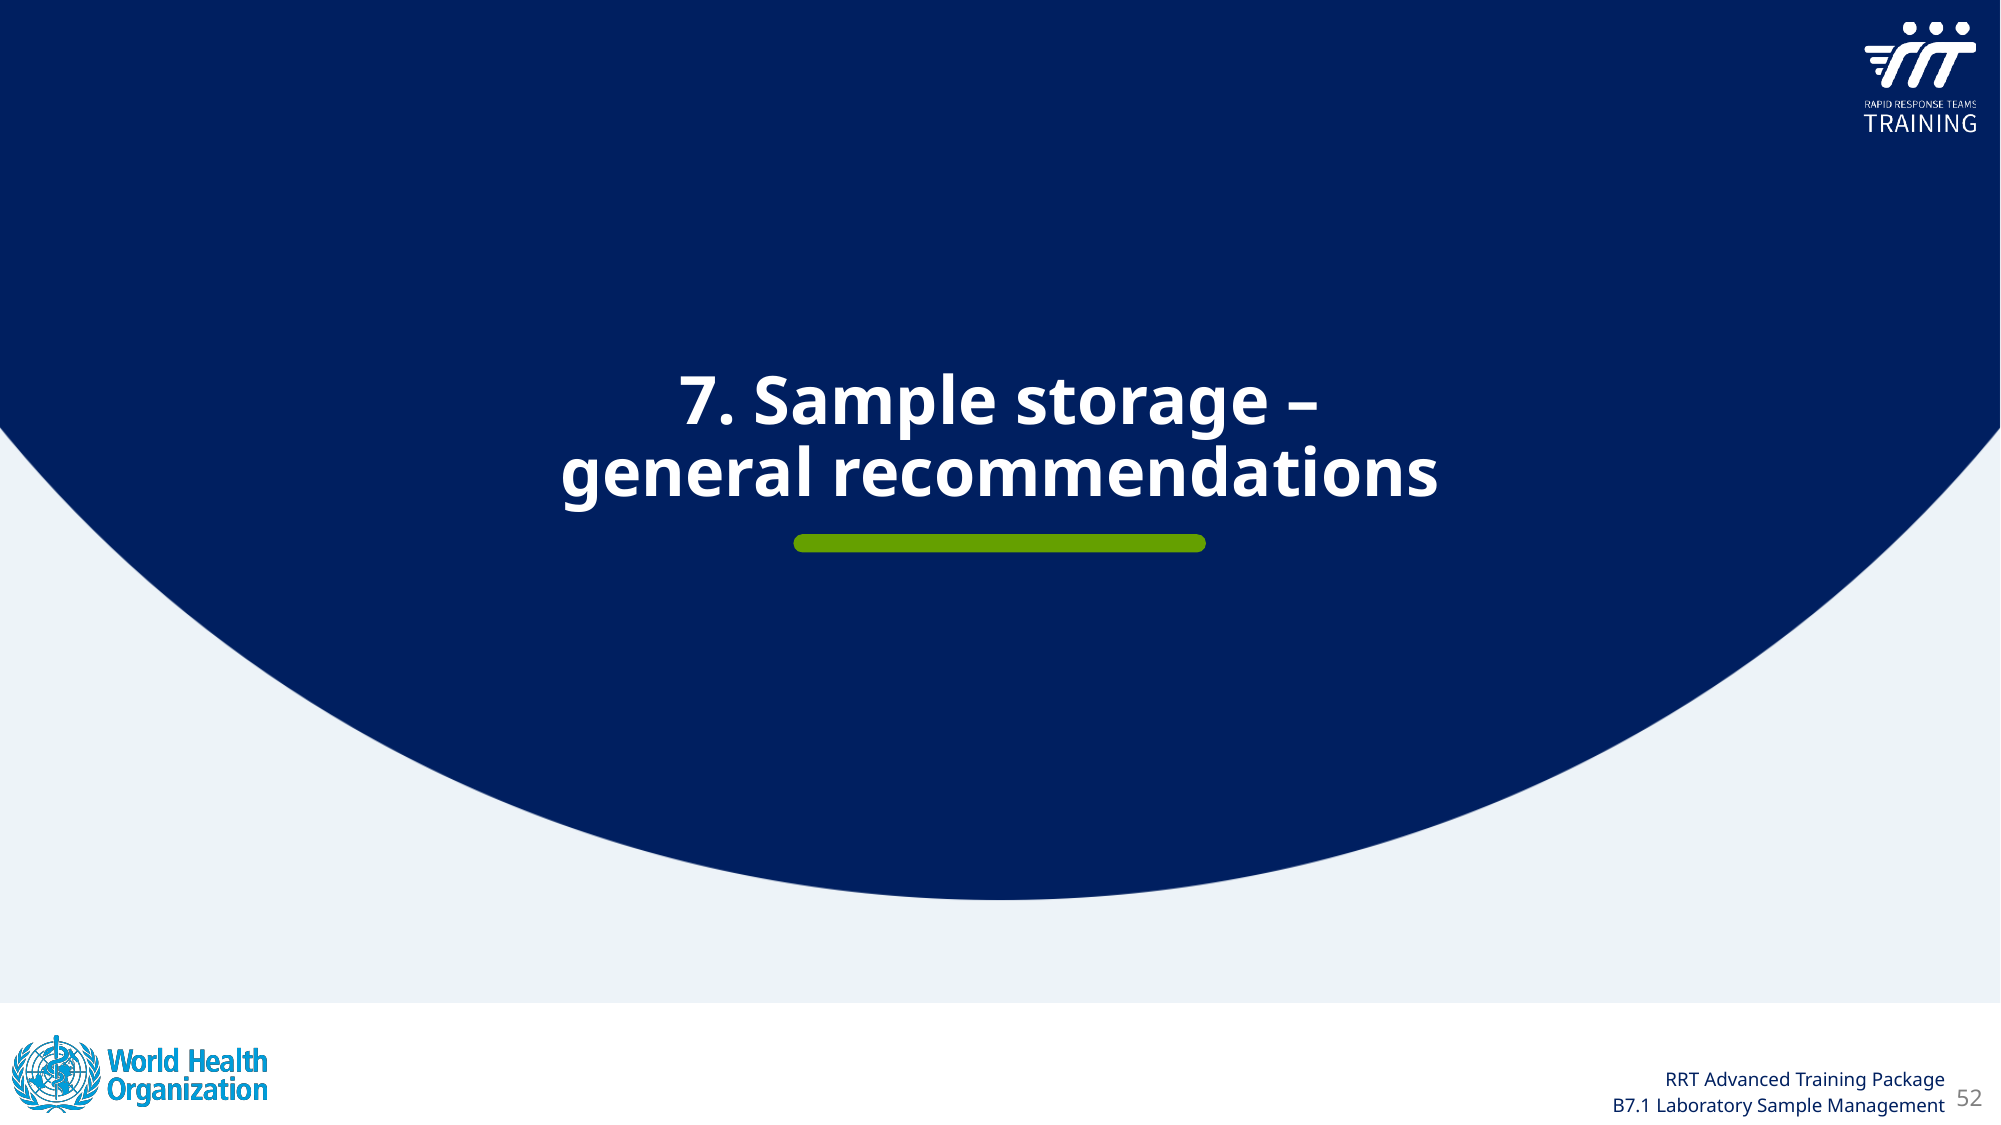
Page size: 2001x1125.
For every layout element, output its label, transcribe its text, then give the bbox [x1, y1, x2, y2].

list 7. Sample storage – general recommendations [485, 284, 1515, 593]
picture [12, 1035, 54, 1068]
picture [71, 1053, 90, 1091]
picture [50, 1108, 62, 1113]
picture [30, 1083, 37, 1091]
picture [12, 1083, 48, 1113]
picture [0, 0, 2001, 1003]
picture [59, 1035, 267, 1113]
picture [24, 1054, 36, 1087]
picture [22, 1062, 26, 1077]
picture [40, 1062, 47, 1070]
picture [34, 1054, 43, 1078]
picture [36, 1088, 78, 1105]
picture [46, 1056, 54, 1062]
